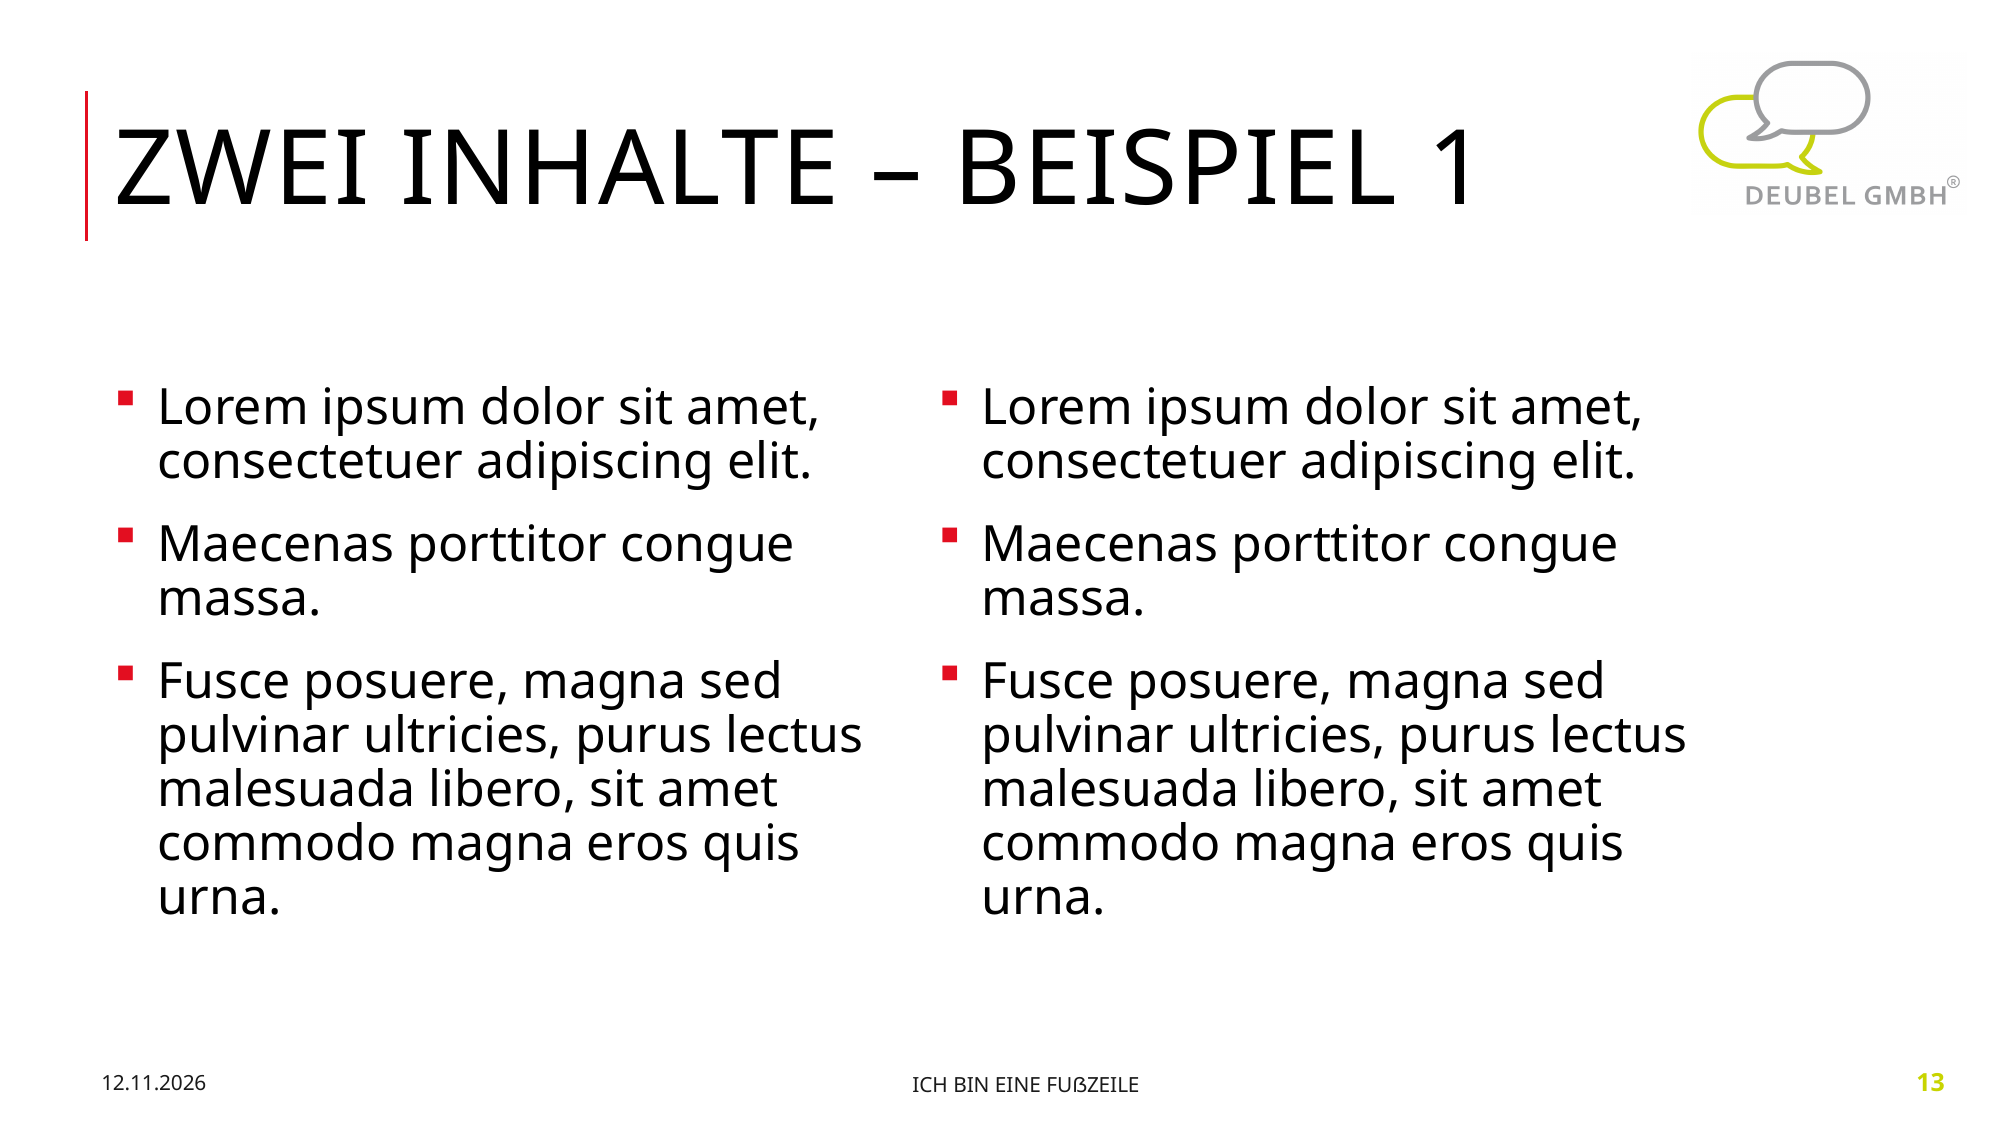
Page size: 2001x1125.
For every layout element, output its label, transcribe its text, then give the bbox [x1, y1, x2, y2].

list Lorem ipsum dolor sit amet, consectetuer adipiscing elit. Maecenas porttitor congue massa. Fusce posuere, magna sed pulvinar ultricies, purus lectus malesuada libero, sit amet commodo magna eros quis urna. [908, 373, 1709, 1037]
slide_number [86, 1061, 328, 1107]
picture [1712, 52, 1967, 215]
footer Ich bin eine Fußzeile [343, 1061, 1709, 1107]
title Zwei Inhalte – Beispiel 1 [84, 51, 1712, 298]
slide_number 13 [1727, 1061, 1945, 1107]
list Lorem ipsum dolor sit amet, consectetuer adipiscing elit. Maecenas porttitor congue massa. Fusce posuere, magna sed pulvinar ultricies, purus lectus malesuada libero, sit amet commodo magna eros quis urna. [84, 373, 885, 1037]
